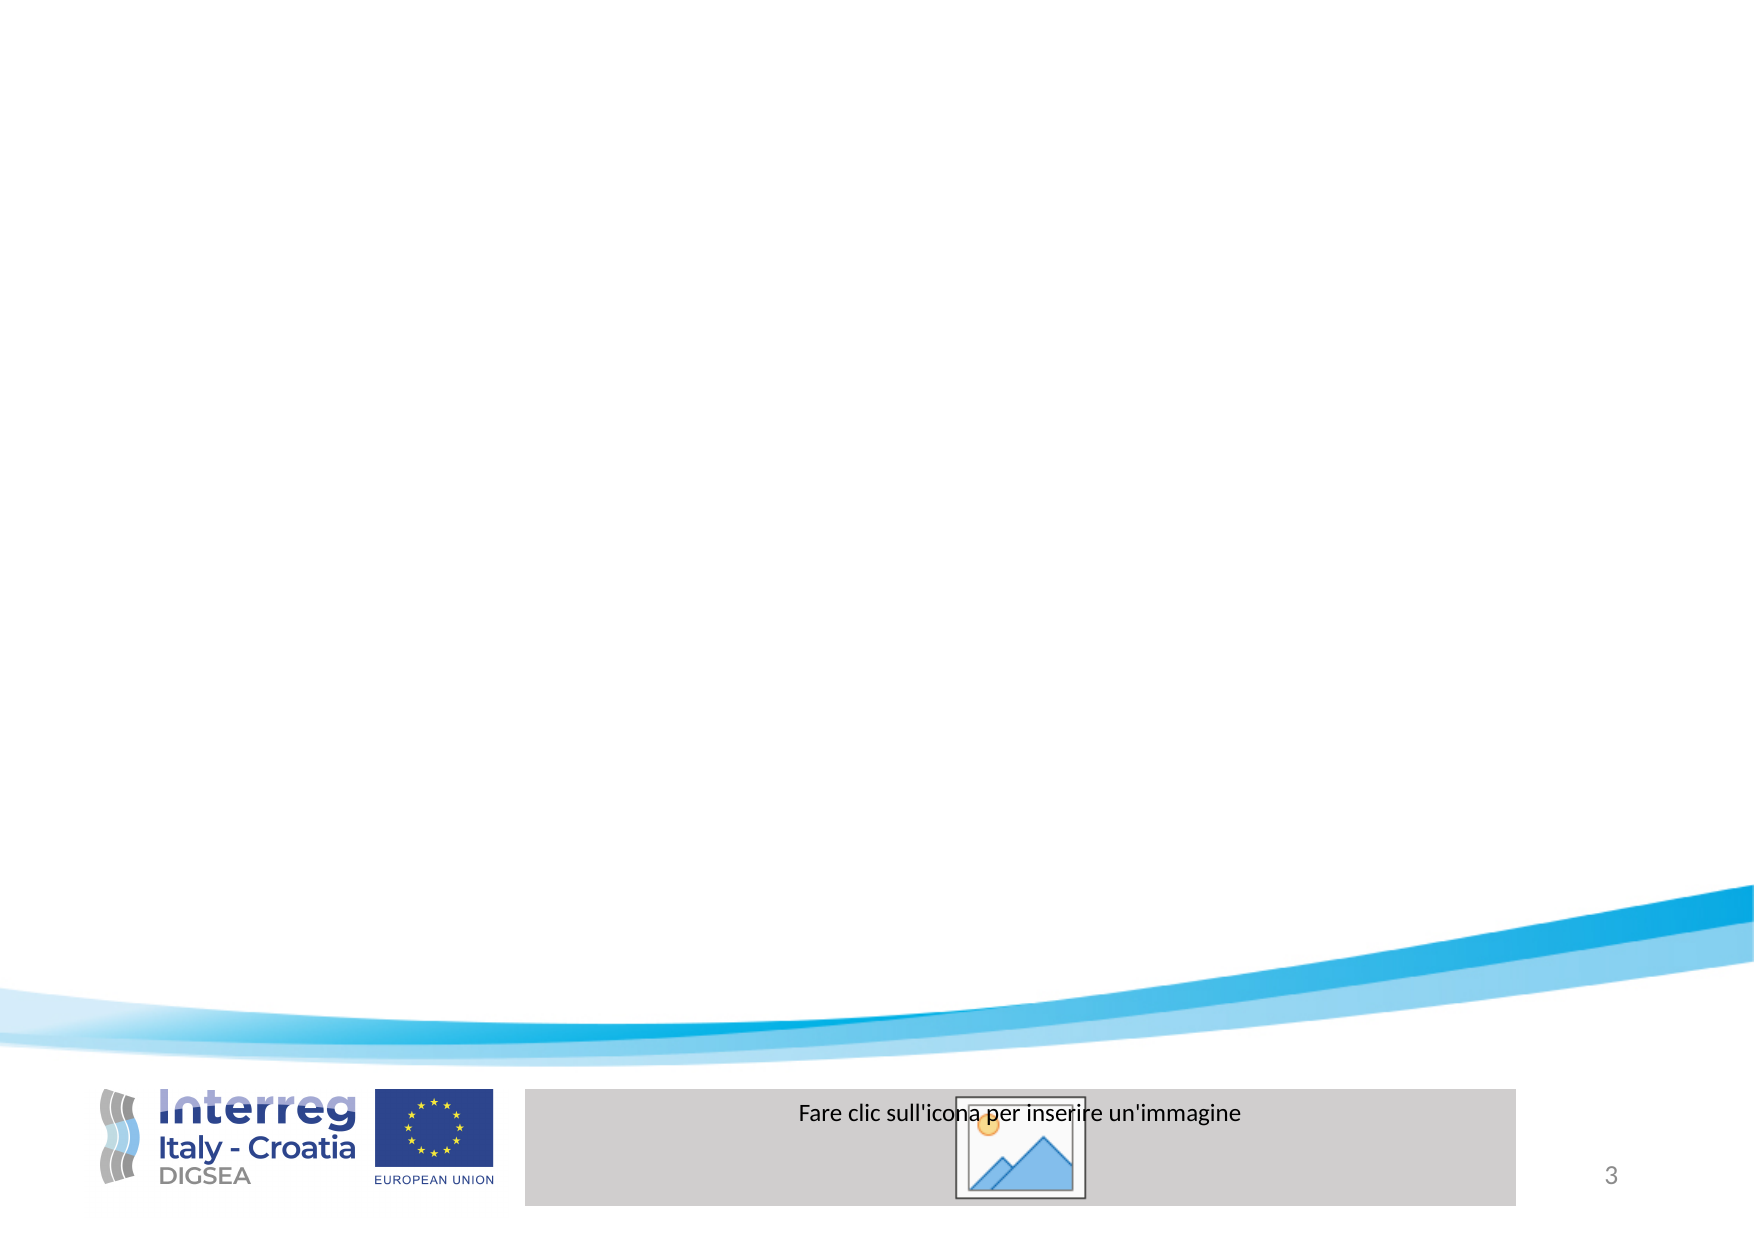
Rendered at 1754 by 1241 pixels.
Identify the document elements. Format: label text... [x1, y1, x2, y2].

picture [0, 884, 1754, 1218]
slide_number 3 [1532, 1140, 1634, 1207]
